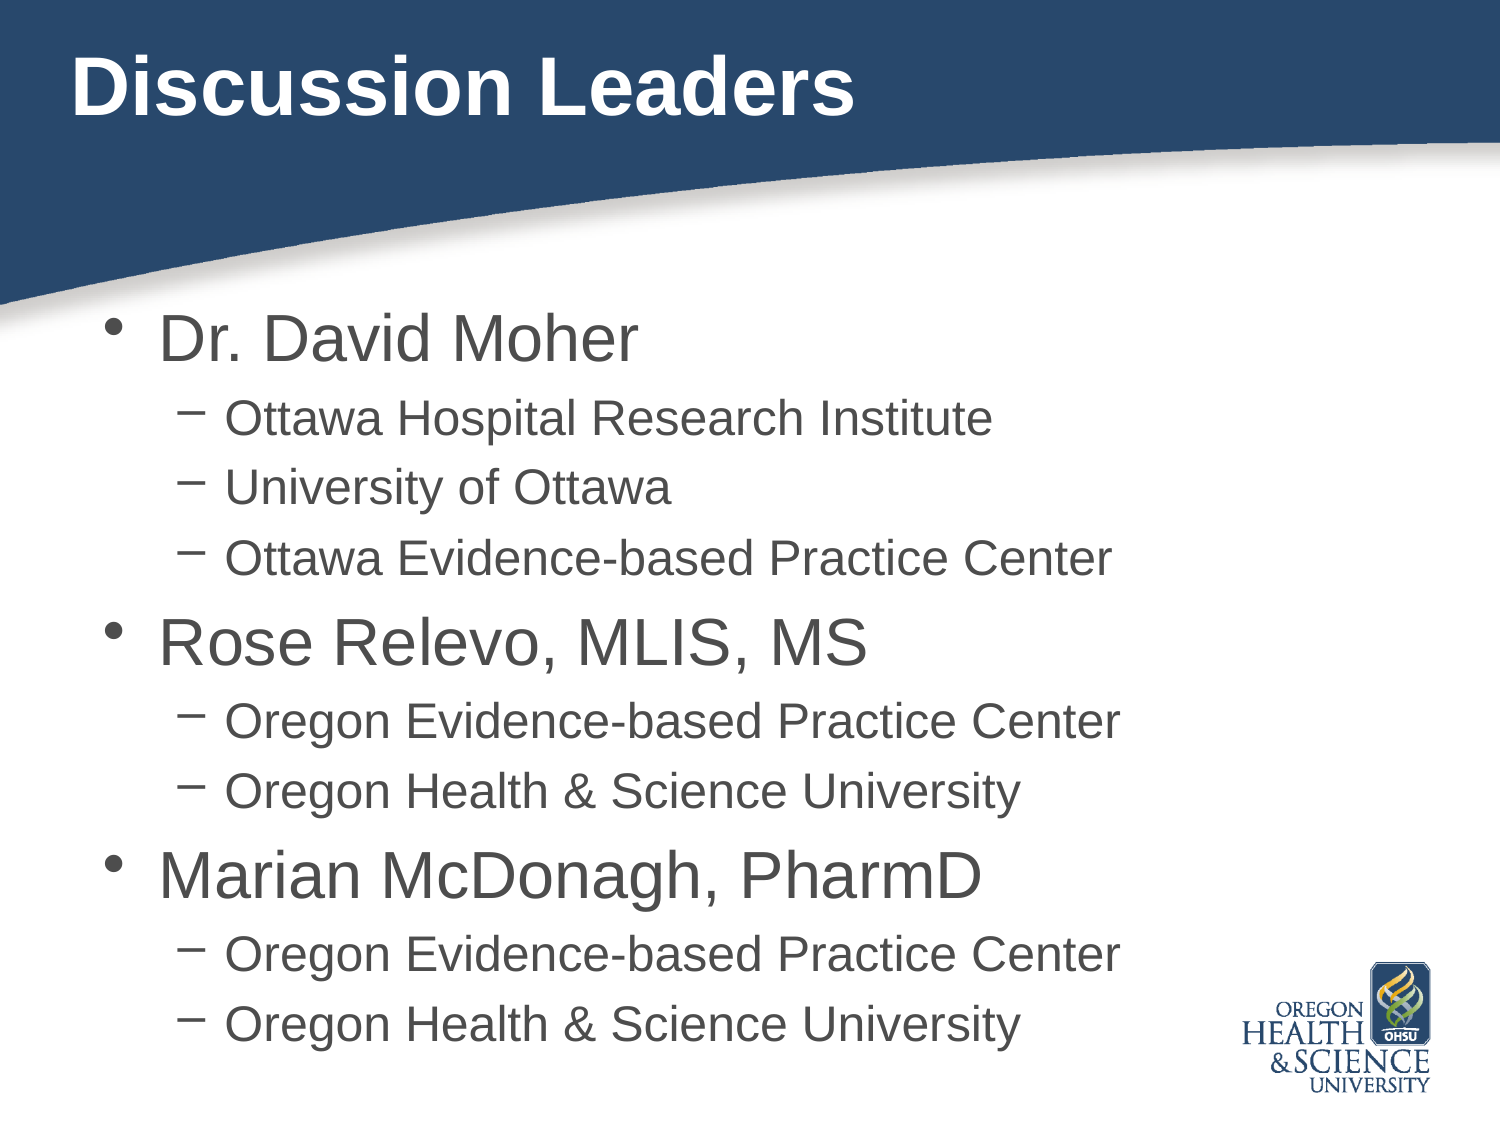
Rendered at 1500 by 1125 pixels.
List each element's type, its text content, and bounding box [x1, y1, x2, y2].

list Dr. David Moher Ottawa Hospital Research Institute University of Ottawa Ottawa Evidence-based Practice Center Rose Relevo, MLIS, MS Oregon Evidence-based Practice Center Oregon Health & Science University Marian McDonagh, PharmD Oregon Evidence-based Practice Center Oregon Health & Science University [87, 287, 1438, 993]
picture [0, 0, 1500, 1125]
title Discussion Leaders [70, 24, 1421, 125]
